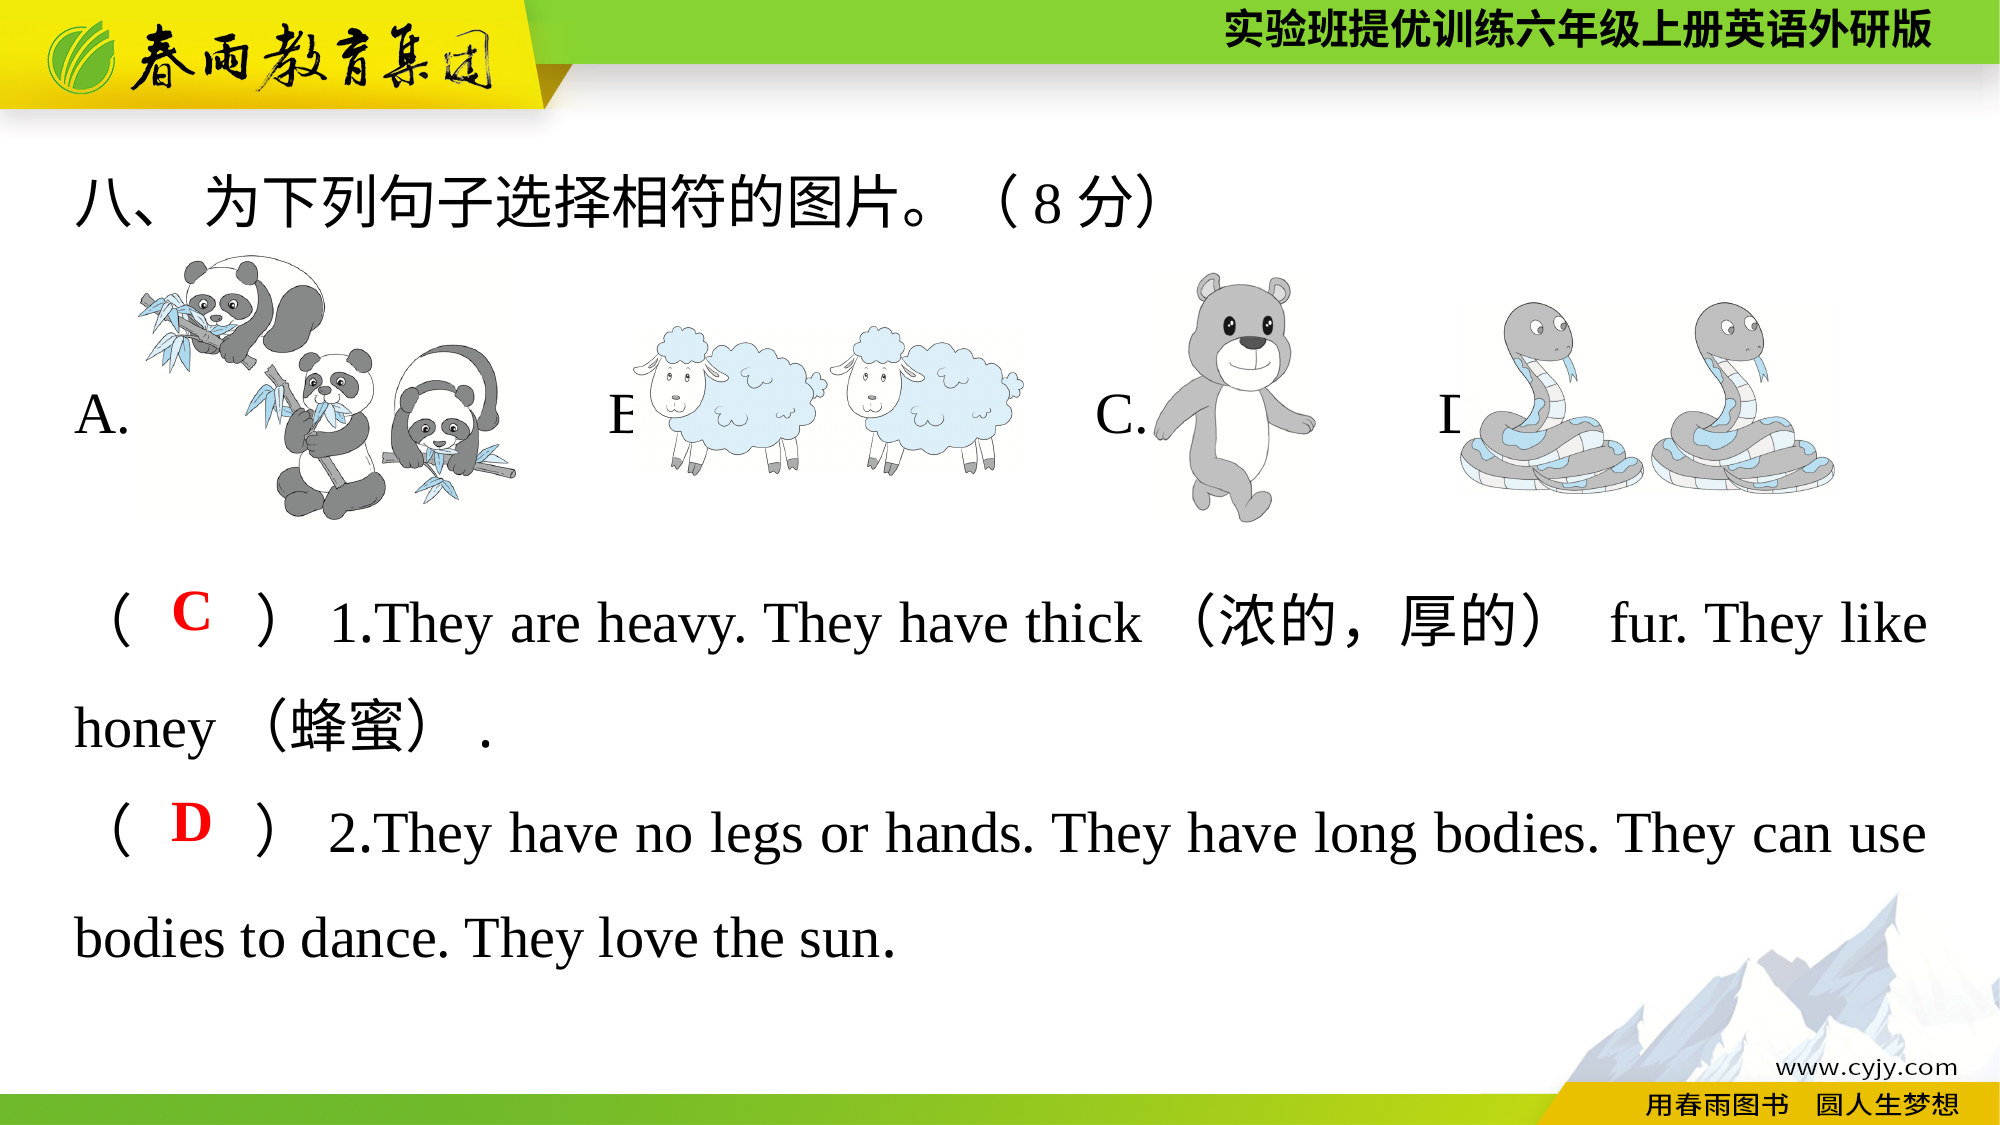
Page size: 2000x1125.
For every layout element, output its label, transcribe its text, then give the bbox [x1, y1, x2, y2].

list 八、 为下列句子选择相符的图片。（8分） A. B. C. D. （ ）1.They are heavy. They have thick（浓的，厚的） fur. They like honey（蜂蜜）. （ ）2.They have no legs or hands. They have long bodies. They can use bodies to dance. They love the sun. [59, 122, 1944, 986]
picture [0, 0, 2000, 1125]
text_box D [157, 775, 229, 860]
text_box C [157, 564, 229, 650]
